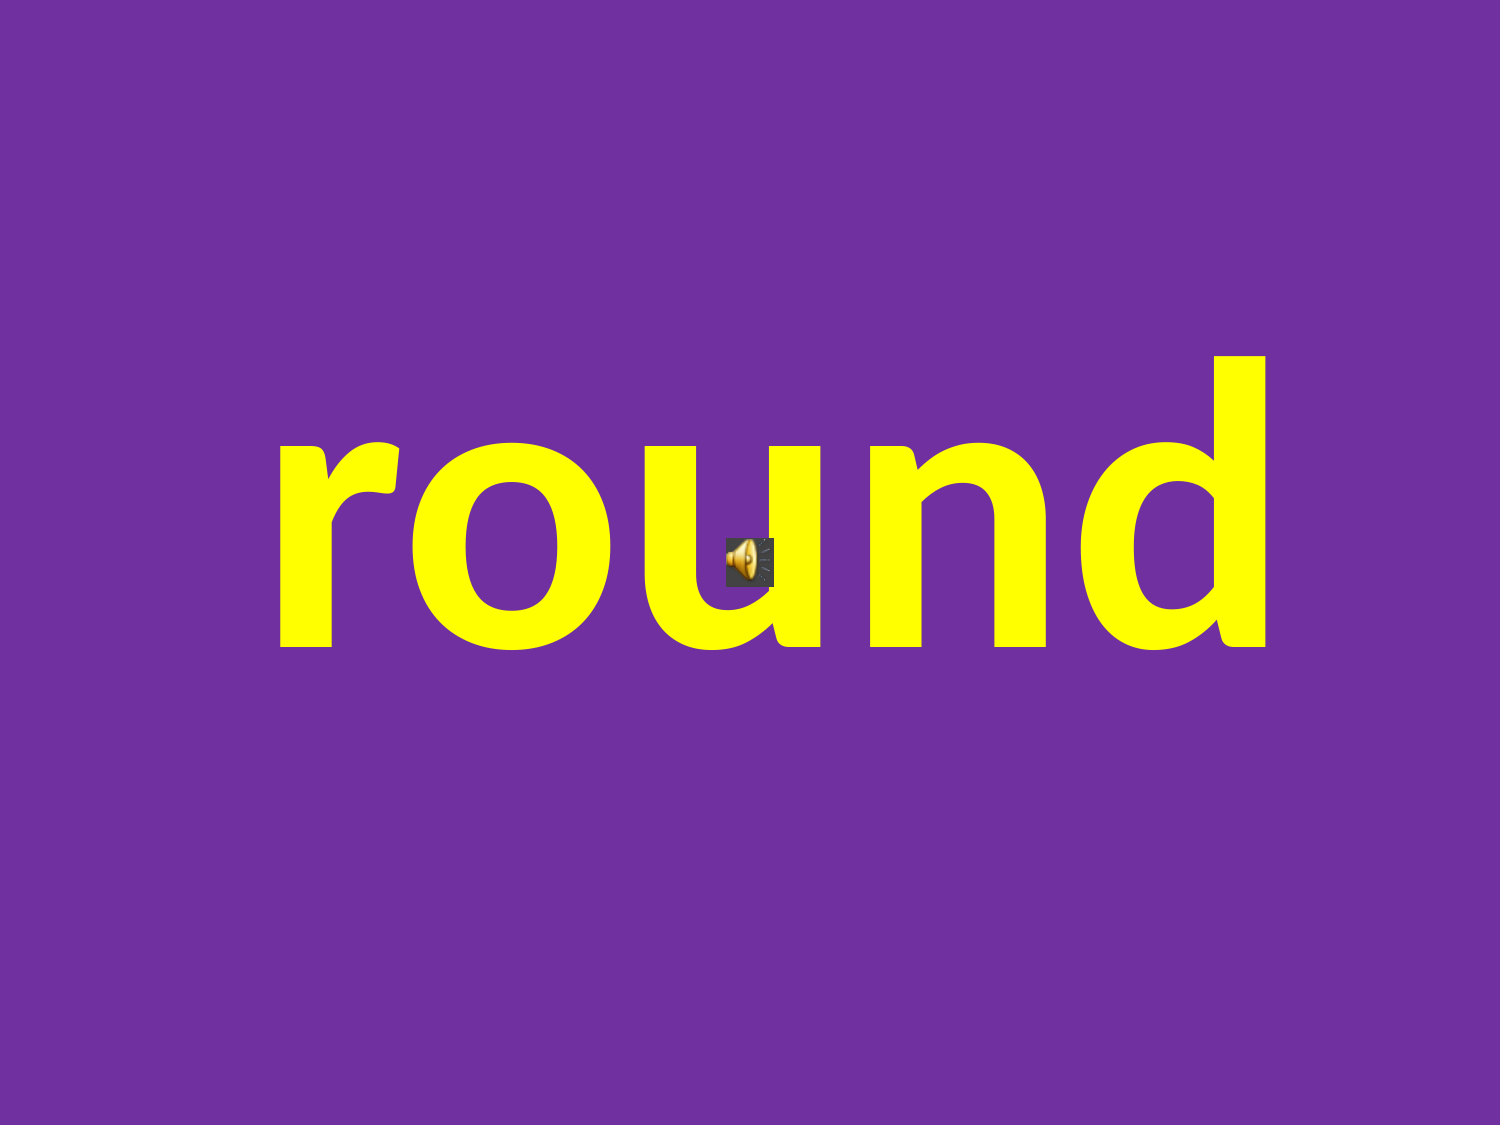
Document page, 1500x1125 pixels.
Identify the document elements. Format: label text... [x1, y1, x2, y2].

picture [724, 537, 776, 588]
text_box round [99, 224, 1450, 738]
